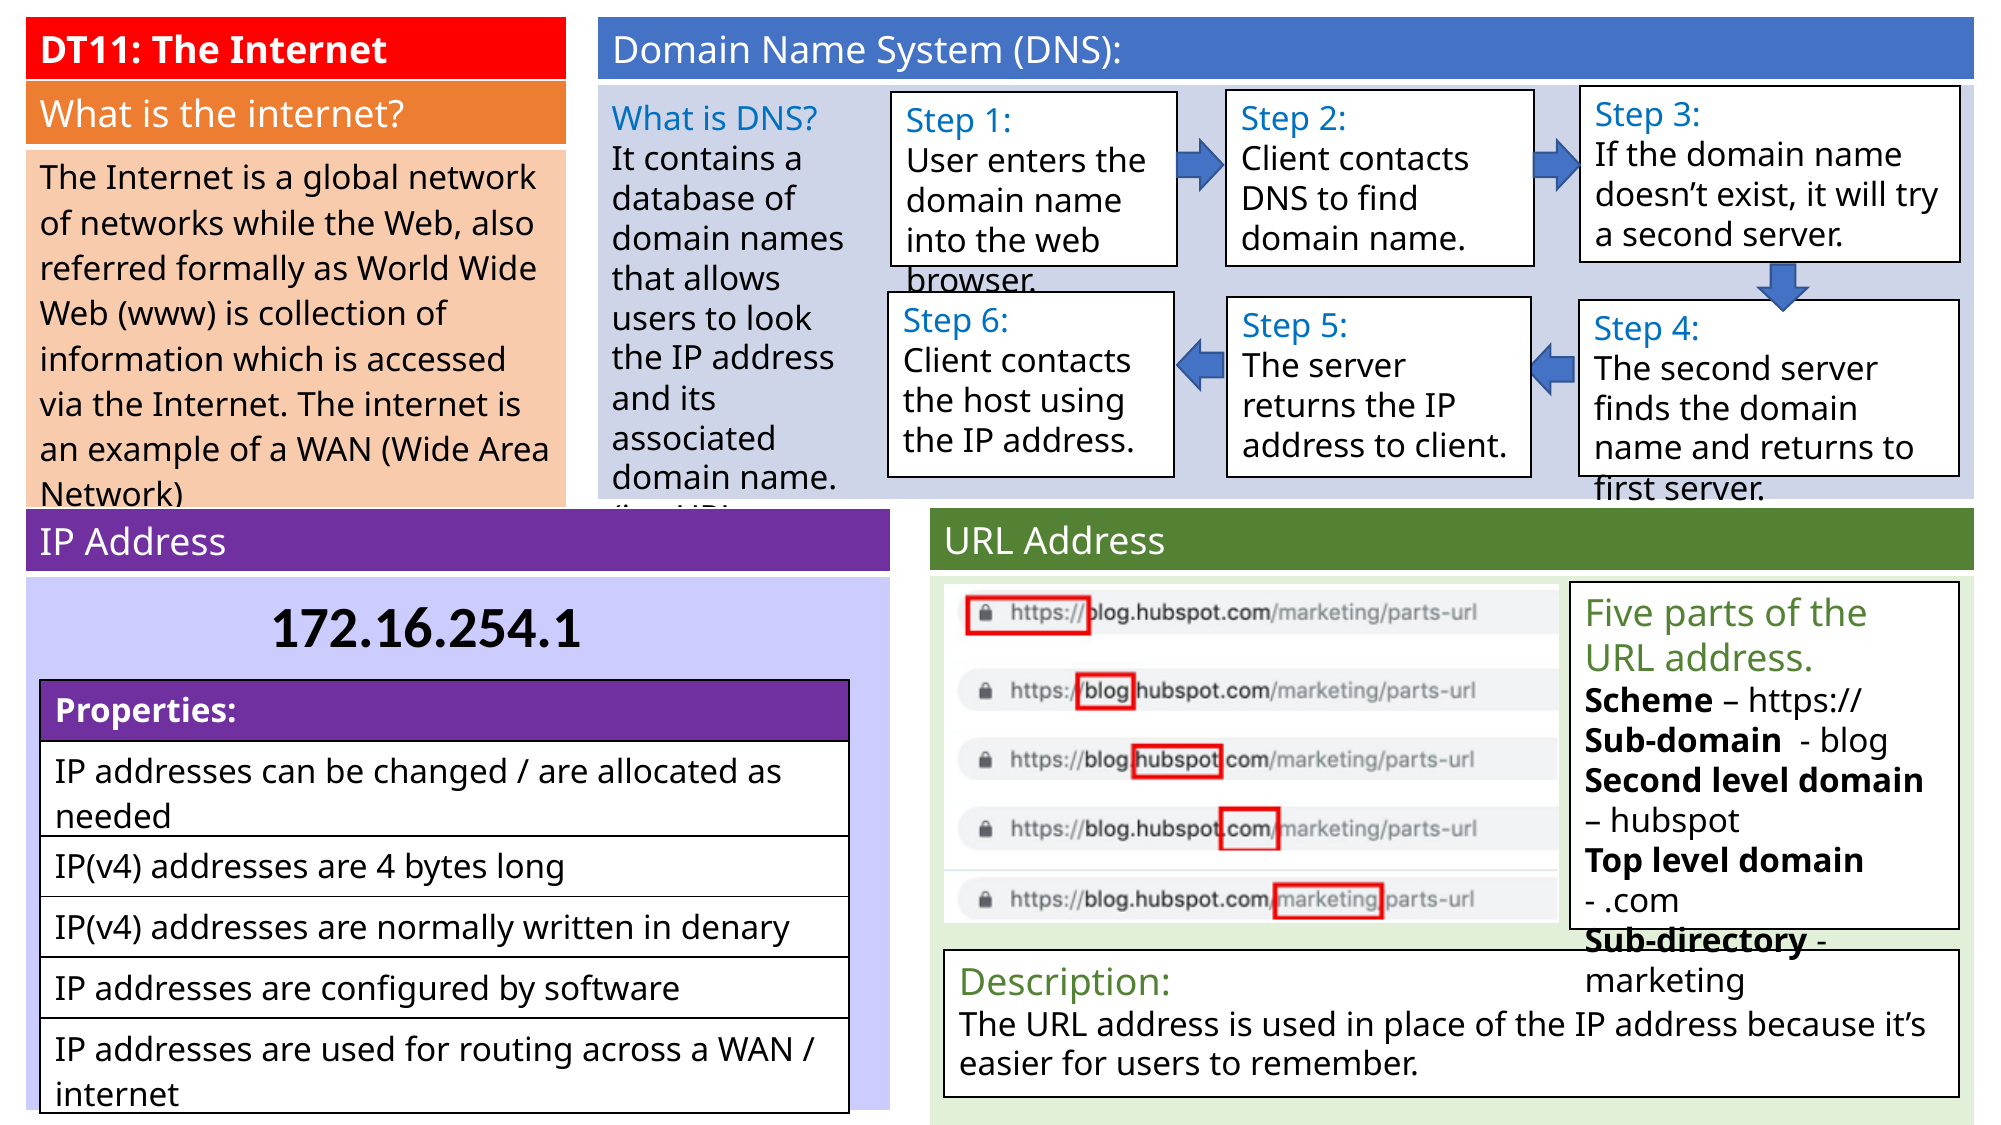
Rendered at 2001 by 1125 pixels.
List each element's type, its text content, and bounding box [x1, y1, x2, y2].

table_header IP Address [26, 509, 890, 571]
table_header Domain Name System (DNS): [598, 17, 1974, 79]
table_header Properties: [41, 681, 848, 740]
text_box [1175, 137, 1225, 193]
text_box What is DNS? It contains a database of domain names that allows users to look the IP address and its associated domain name. (i.e. URL address) [596, 89, 884, 477]
table_cell [598, 85, 1974, 499]
text_box Step 6: Client contacts the host using the IP address. [887, 291, 1175, 478]
table_cell IP addresses are used for routing across a WAN / internet [41, 1019, 848, 1112]
text_box [1755, 263, 1811, 313]
text_box Five parts of the URL address. Scheme – https:// Sub-domain - blog Second level domain – hubspot Top level domain - .com Sub-directory - marketing [1569, 581, 1960, 930]
table_cell IP addresses can be changed / are allocated as needed [41, 742, 848, 835]
text_box 172.16.254.1 [255, 581, 634, 667]
table_header DT11: The Internet [26, 17, 566, 79]
table_cell IP addresses are configured by software [41, 958, 848, 1017]
text_box Description: The URL address is used in place of the IP address because it’s easier for users to remember. [943, 949, 1960, 1098]
table_cell IP(v4) addresses are 4 bytes long [41, 837, 848, 896]
text_box [1175, 337, 1225, 393]
text_box [1532, 342, 1575, 397]
text_box [1532, 137, 1582, 193]
table_header URL Address [930, 508, 1974, 570]
text_box Step 2: Client contacts DNS to find domain name. [1225, 89, 1535, 267]
picture [944, 584, 1559, 923]
table_cell The Internet is a global network of networks while the Web, also referred formally as World Wide Web (www) is collection of information which is accessed via the Internet. The internet is an example of a WAN (Wide Area Network) [26, 150, 566, 507]
table_cell [930, 576, 1974, 1125]
table_cell IP(v4) addresses are normally written in denary [41, 897, 848, 956]
table_header What is the internet? [26, 81, 566, 144]
text_box Step 4: The second server finds the domain name and returns to first server. [1578, 299, 1960, 477]
text_box Step 5: The server returns the IP address to client. [1226, 296, 1532, 478]
table_cell [26, 577, 890, 1110]
text_box Step 1: User enters the domain name into the web browser. [890, 91, 1178, 267]
text_box Step 3: If the domain name doesn’t exist, it will try a second server. [1579, 85, 1961, 263]
